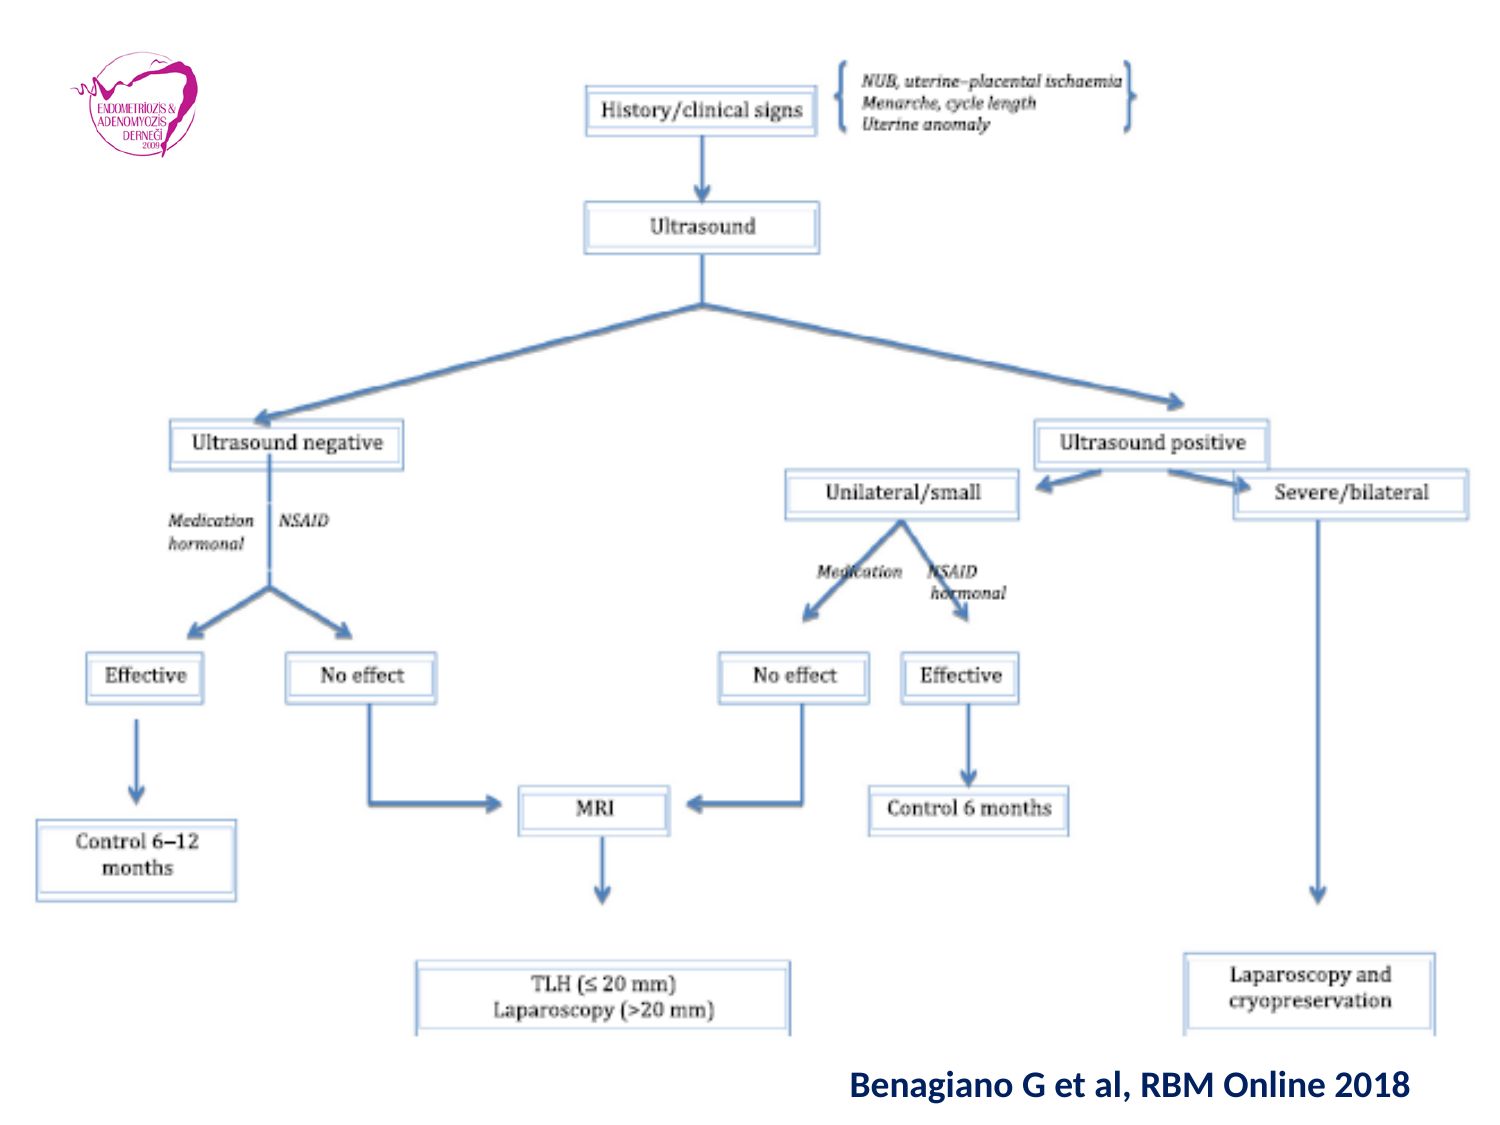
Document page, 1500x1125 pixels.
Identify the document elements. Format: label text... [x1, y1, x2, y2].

picture [0, 46, 1500, 1055]
text_box Benagiano G et al, RBM Online 2018 [834, 1062, 1427, 1113]
